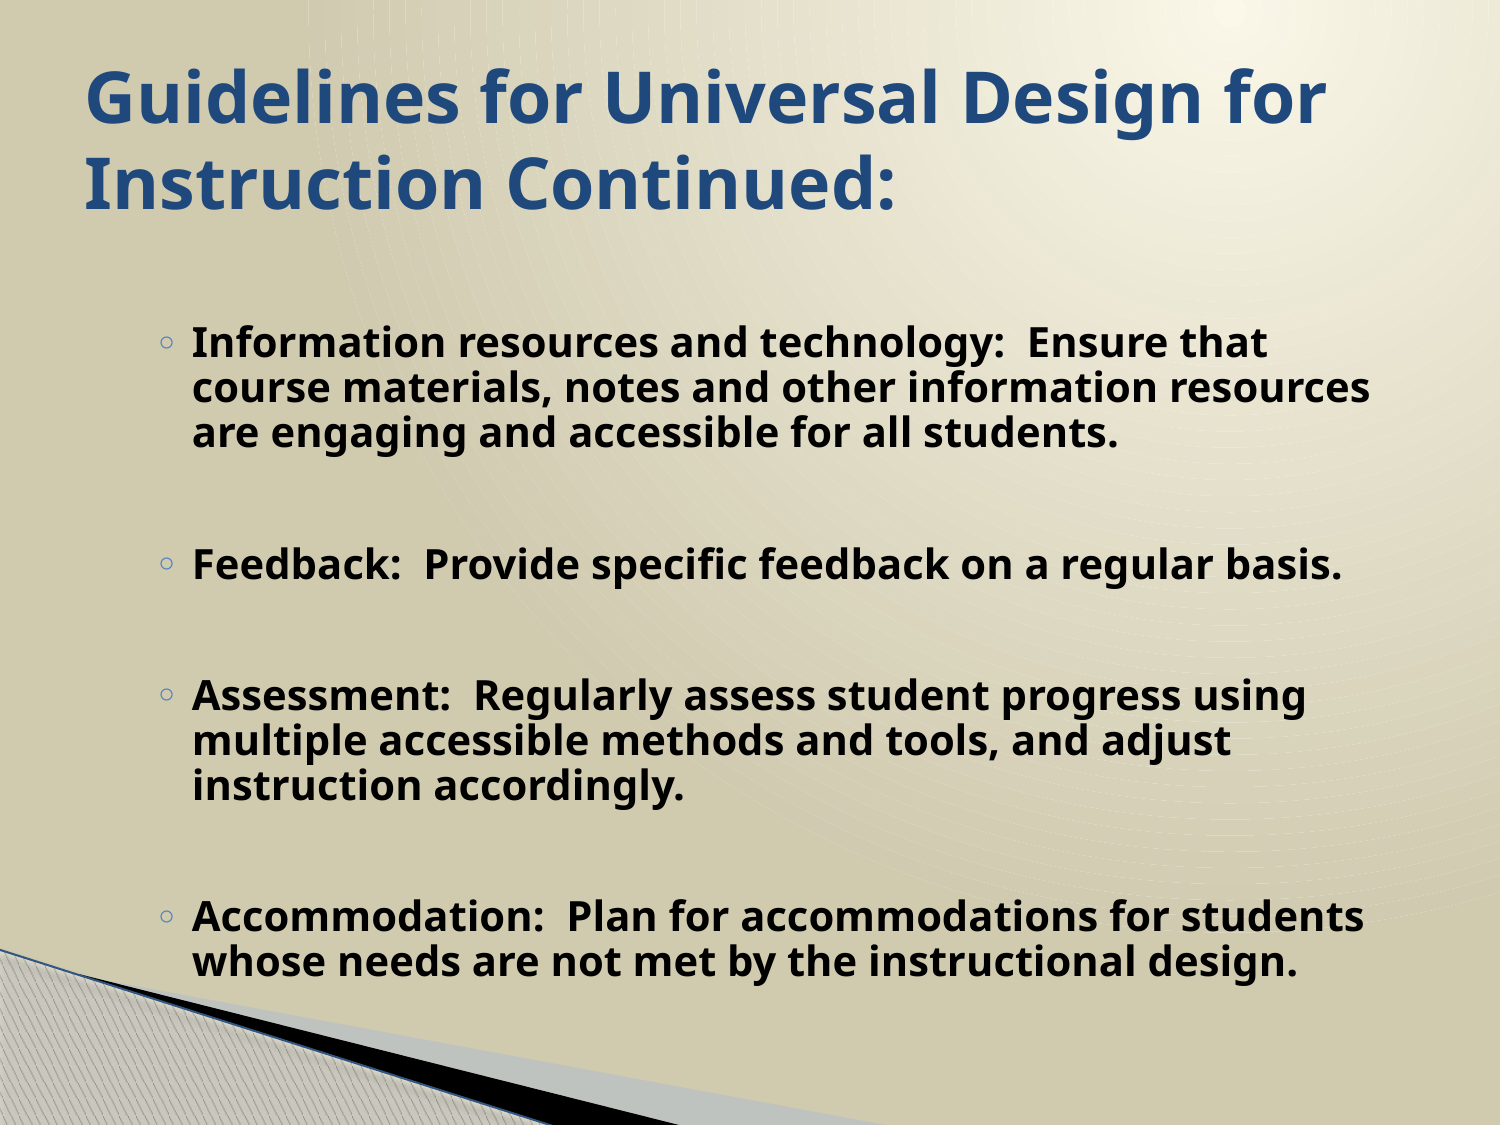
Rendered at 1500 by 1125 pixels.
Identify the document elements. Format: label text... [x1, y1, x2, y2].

list Information resources and technology: Ensure that course materials, notes and other information resources are engaging and accessible for all students. Feedback: Provide specific feedback on a regular basis. Assessment: Regularly assess student progress using multiple accessible methods and tools, and adjust instruction accordingly. Accommodation: Plan for accommodations for students whose needs are not met by the instructional design. [74, 314, 1426, 1048]
title Guidelines for Universal Design for Instruction Continued: [70, 43, 1420, 232]
